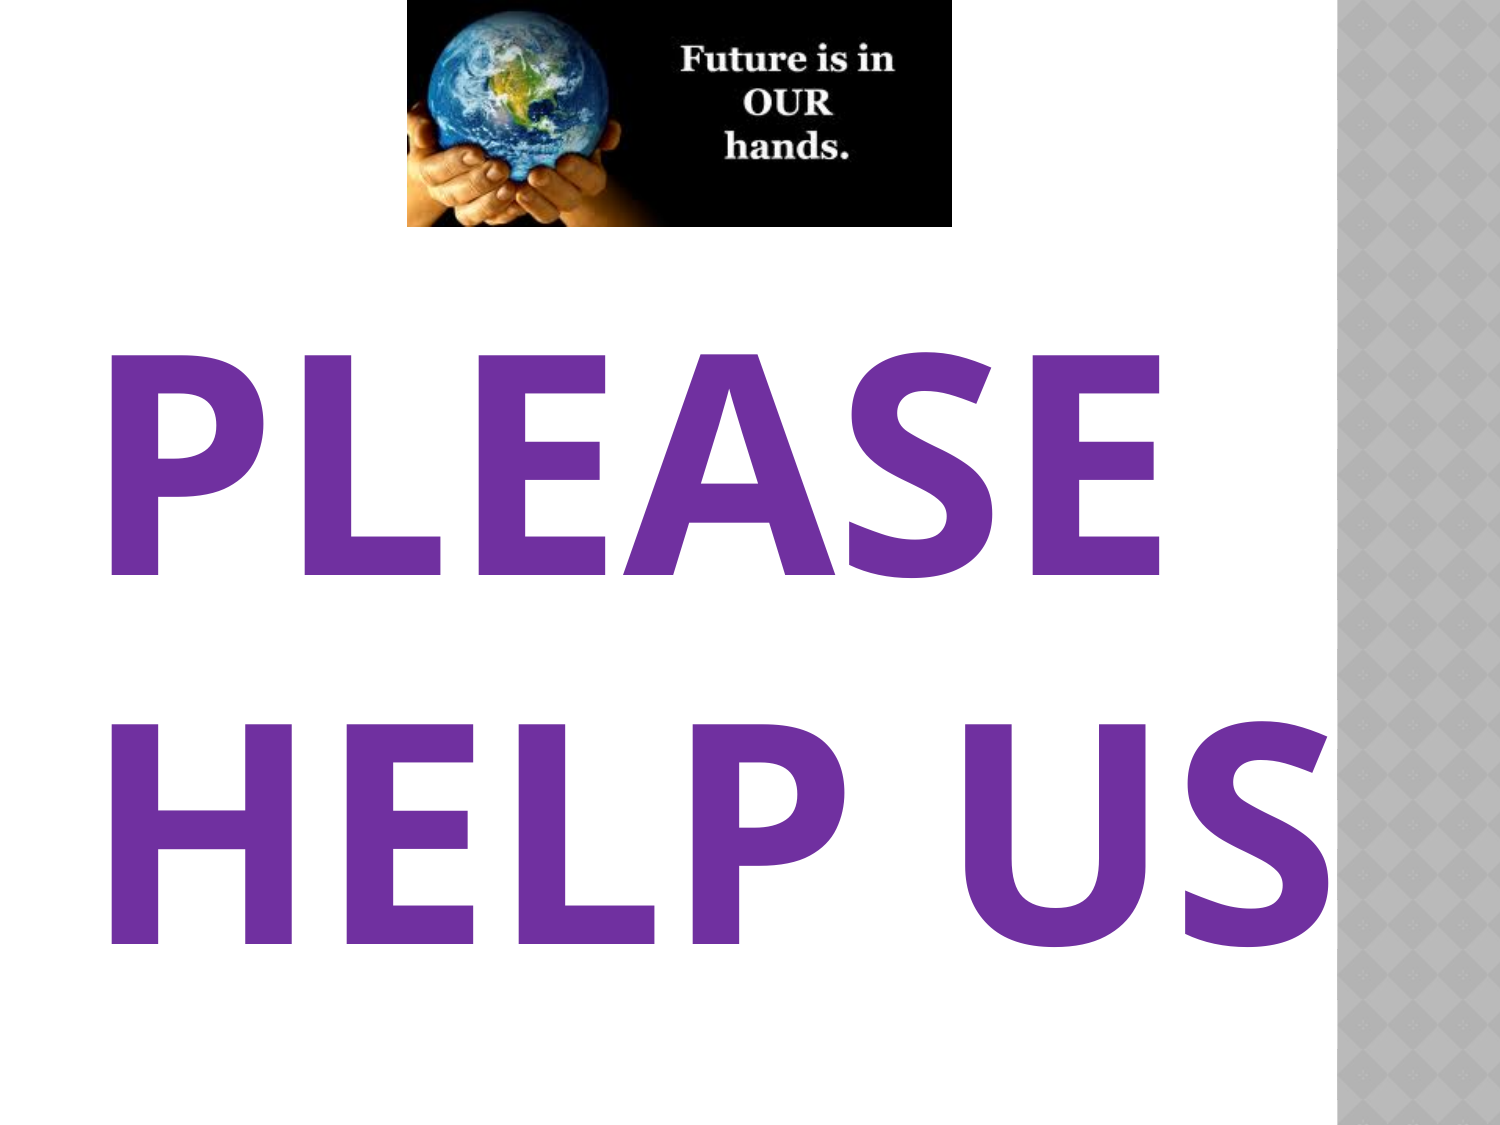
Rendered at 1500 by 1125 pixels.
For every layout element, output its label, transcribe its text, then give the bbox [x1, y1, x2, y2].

title Please help us [76, 0, 1461, 1007]
picture [406, 0, 952, 227]
